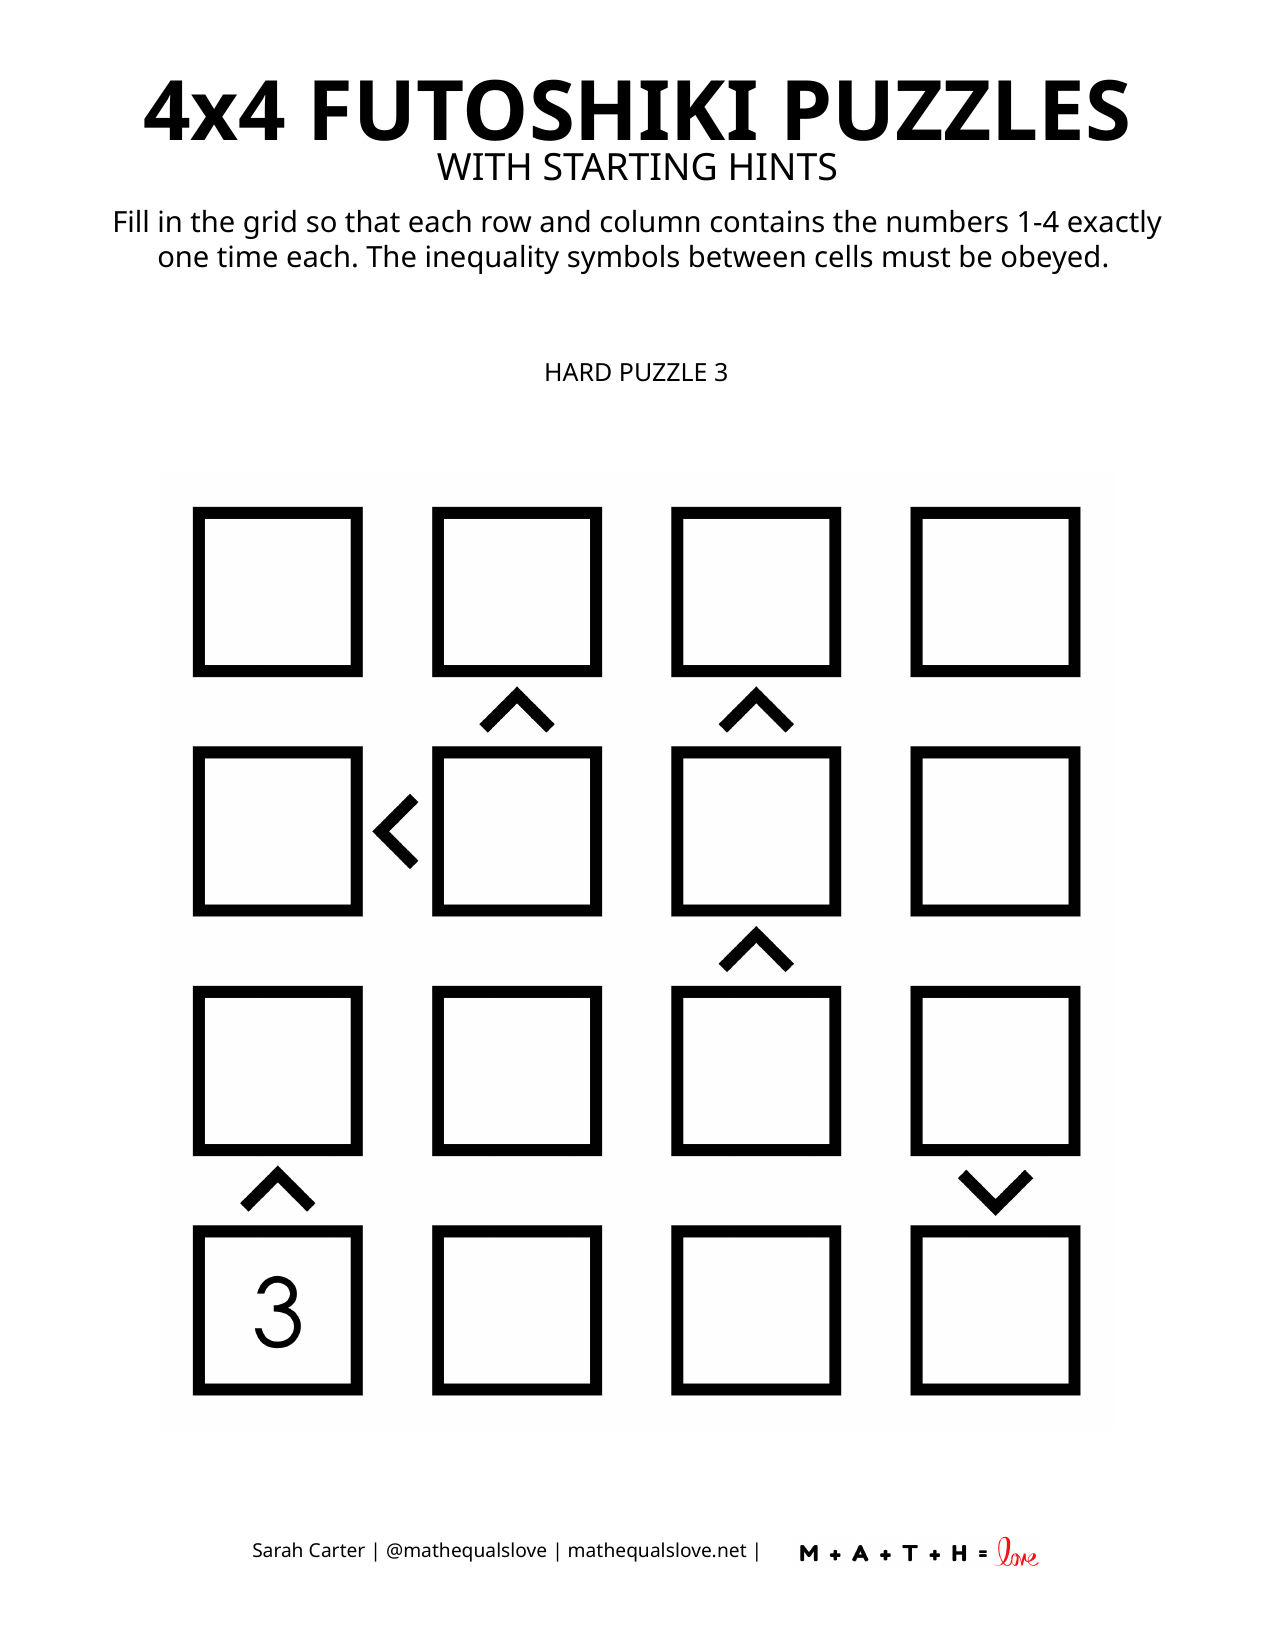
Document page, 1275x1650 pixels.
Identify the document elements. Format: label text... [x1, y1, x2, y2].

picture [157, 472, 1116, 1430]
text_box HARD PUZZLE 3 [158, 356, 1115, 407]
picture [791, 1534, 1046, 1570]
text_box 4x4 FUTOSHIKI PUZZLES [77, 50, 1198, 135]
text_box WITH STARTING HINTS [0, 135, 1275, 196]
text_box Fill in the grid so that each row and column contains the numbers 1-4 exactly one time each. The inequality symbols between cells must be obeyed. [0, 196, 1275, 281]
text_box Sarah Carter | @mathequalslove | mathequalslove.net | [237, 1531, 1071, 1570]
